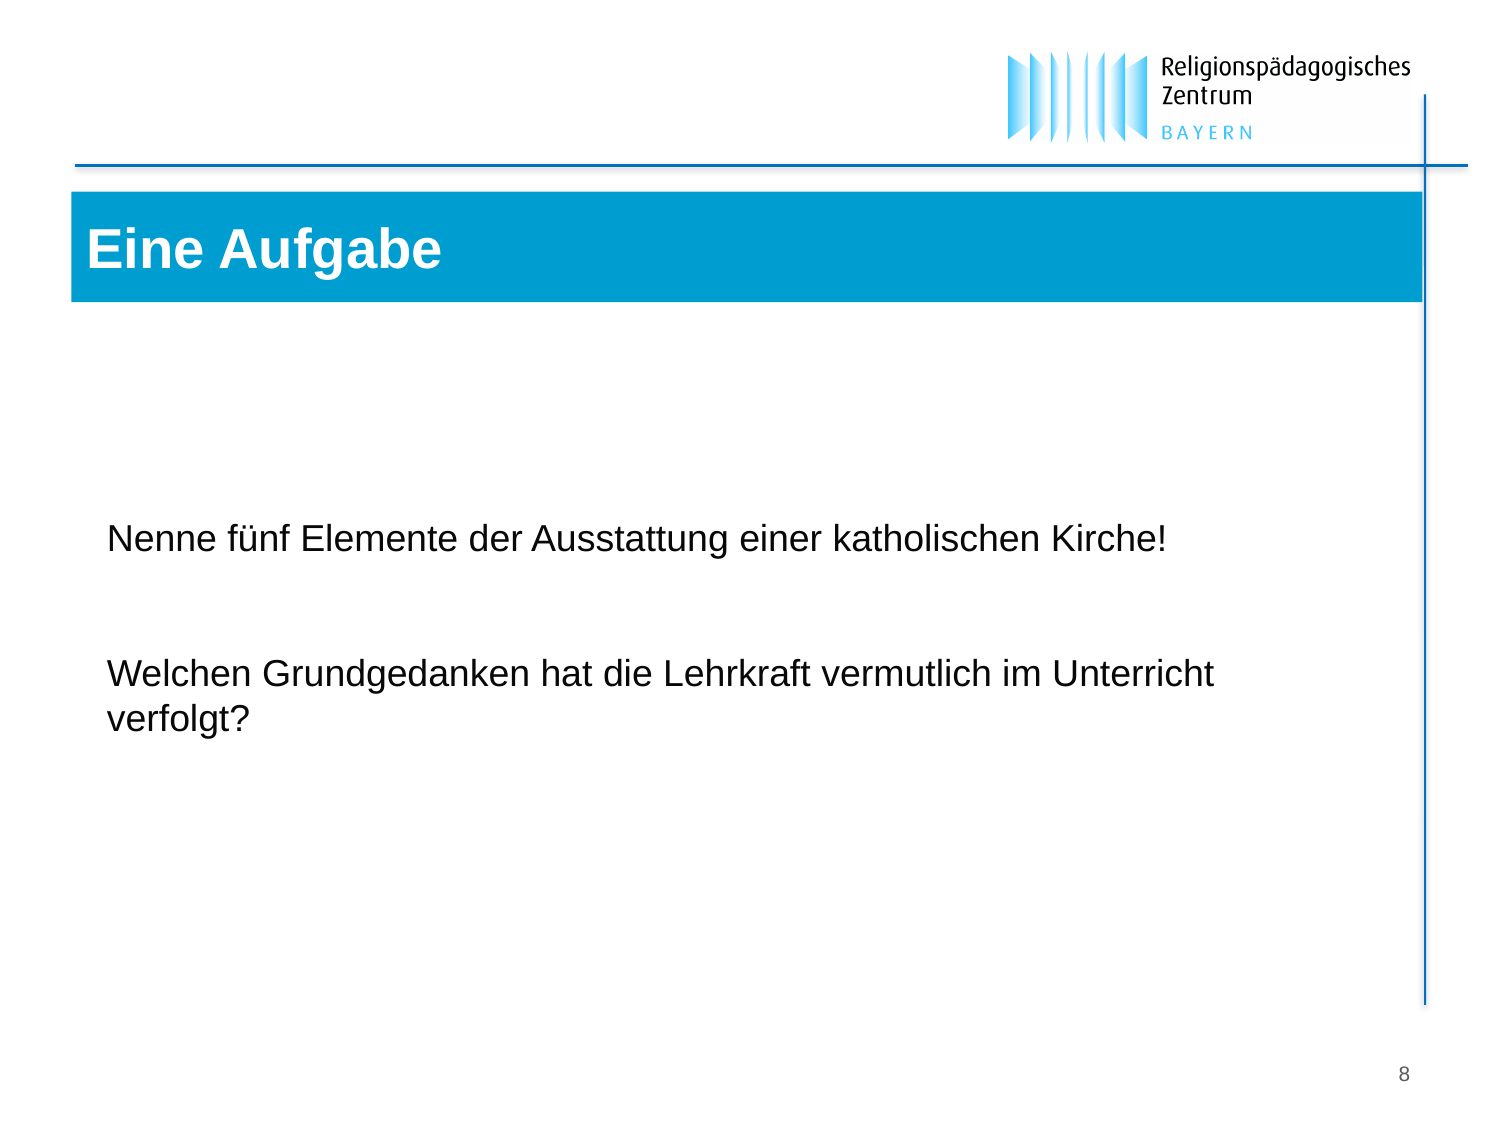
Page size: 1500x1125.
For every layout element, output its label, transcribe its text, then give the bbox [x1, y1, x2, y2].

text_box Nenne fünf Elemente der Ausstattung einer katholischen Kirche! Welchen Grundgedanken hat die Lehrkraft vermutlich im Unterricht verfolgt? [99, 506, 1340, 746]
picture [1008, 51, 1410, 143]
list Eine Aufgabe [71, 191, 1423, 303]
slide_number 8 [1074, 1042, 1425, 1103]
